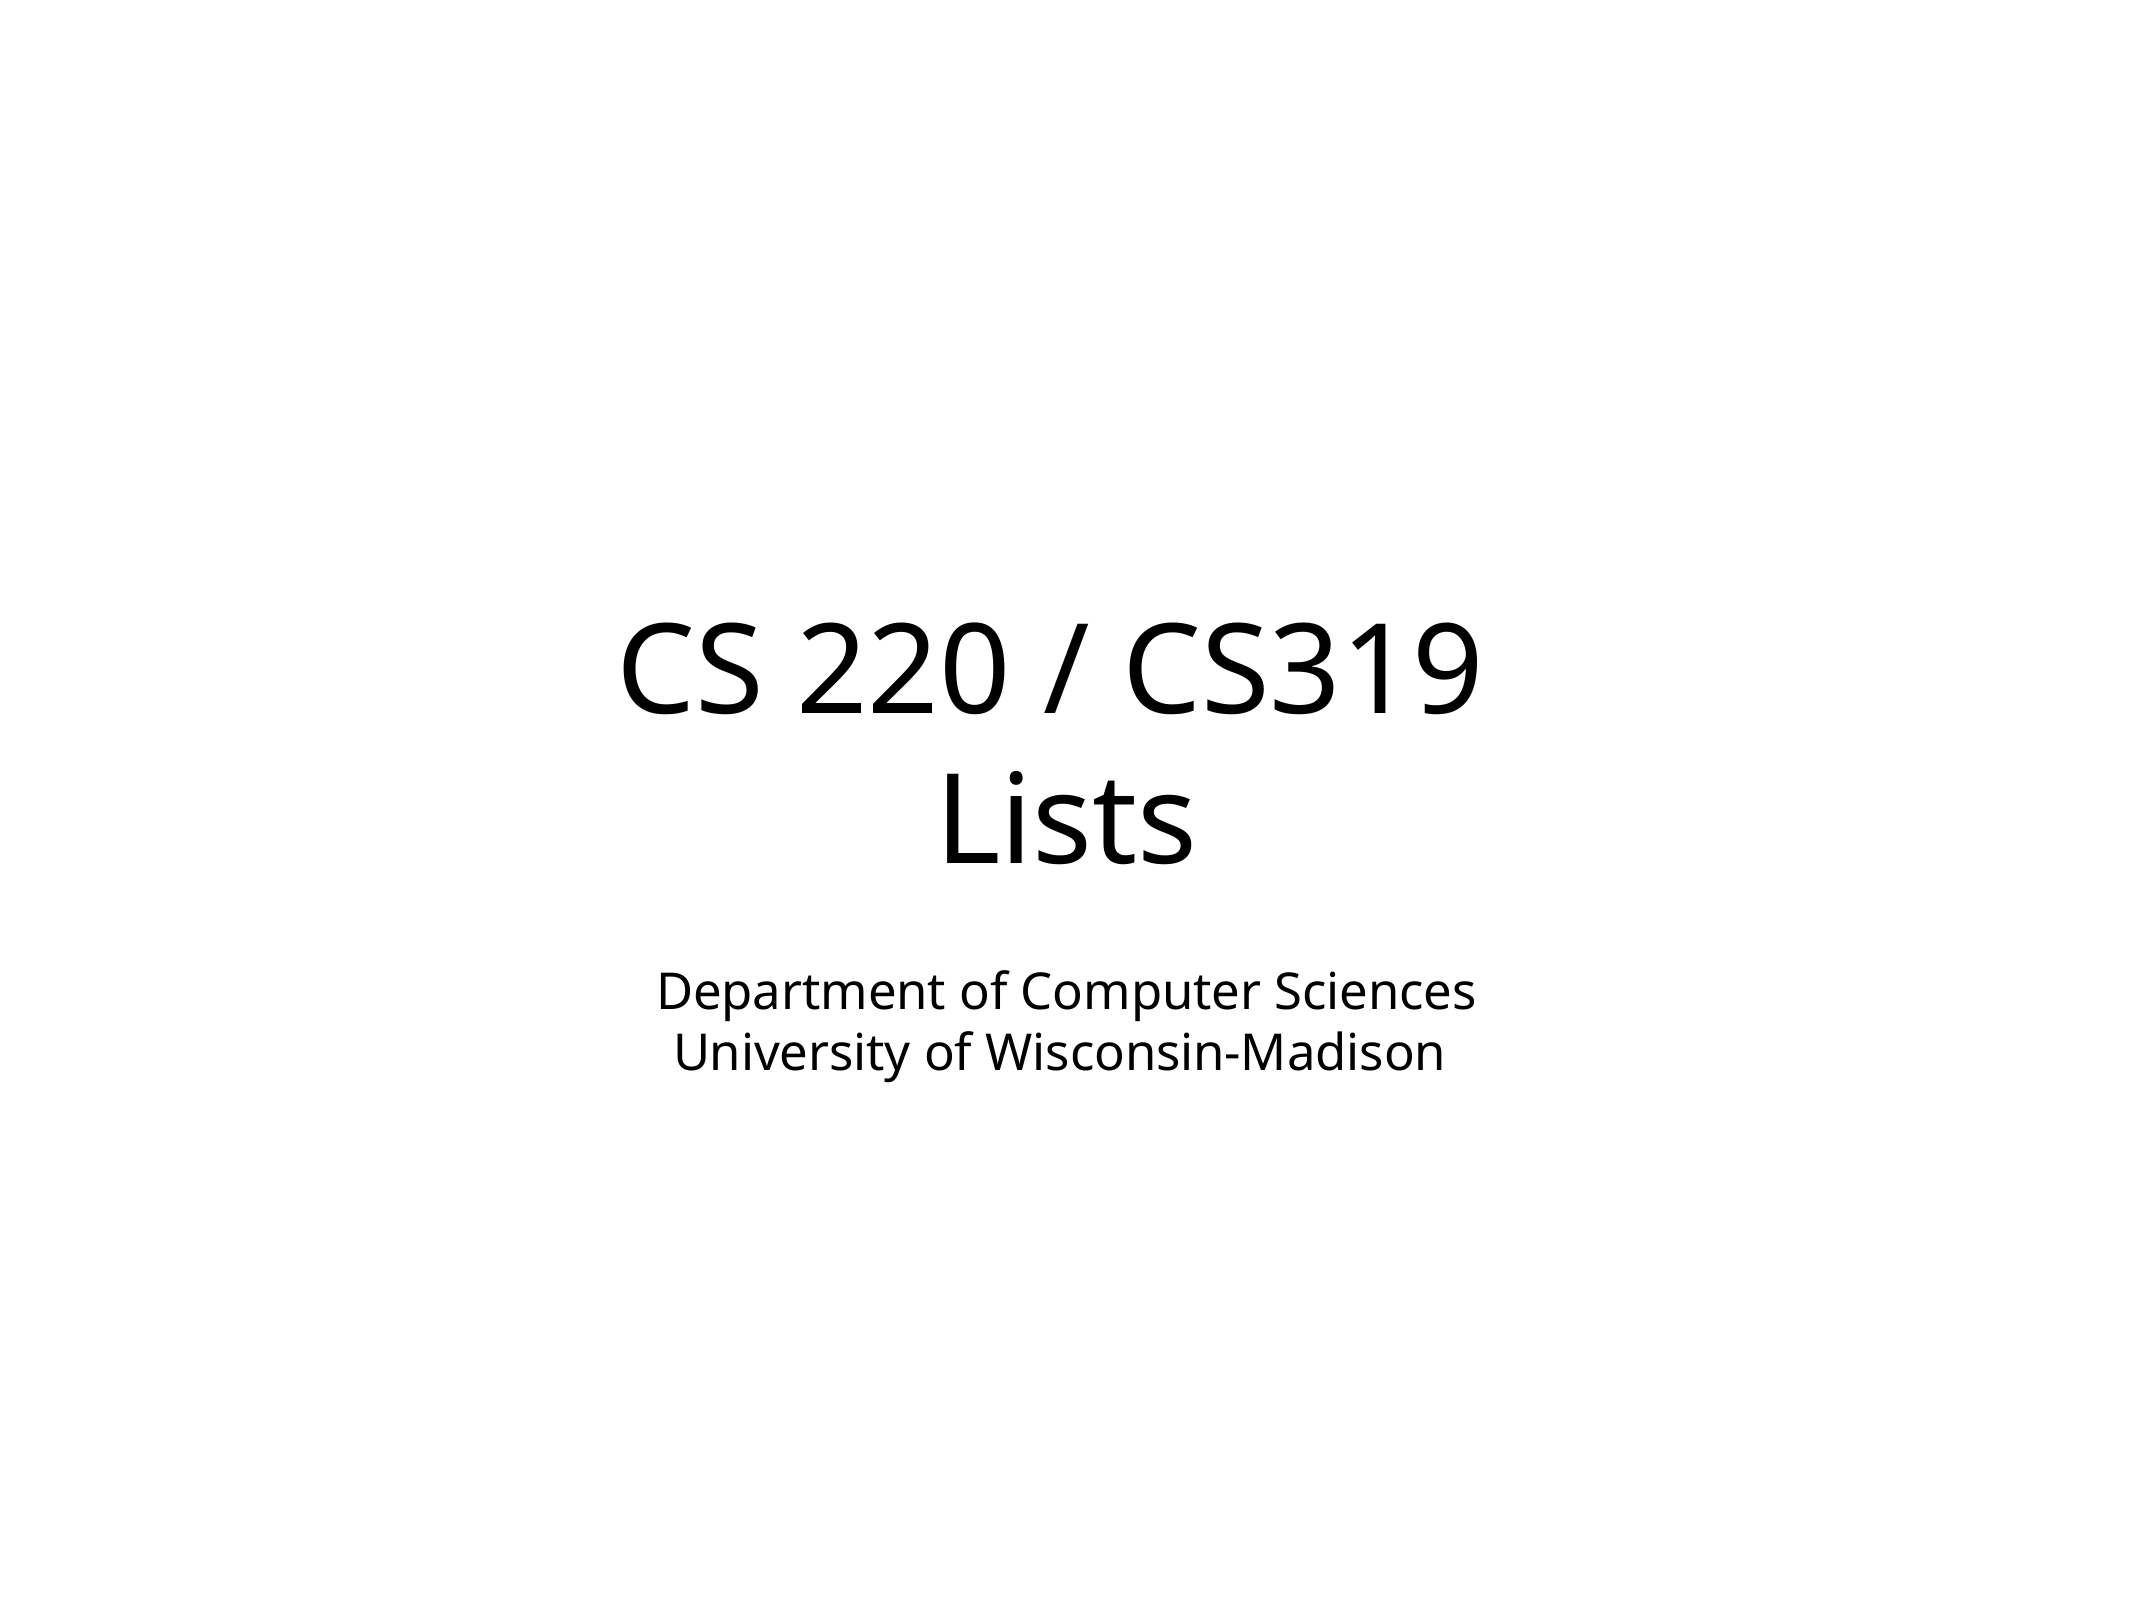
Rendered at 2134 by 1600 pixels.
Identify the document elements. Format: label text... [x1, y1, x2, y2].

subtitle Department of Computer Sciences University of Wisconsin-Madison [422, 949, 1711, 1090]
title CS 220 / CS319 Lists [291, 490, 1842, 898]
